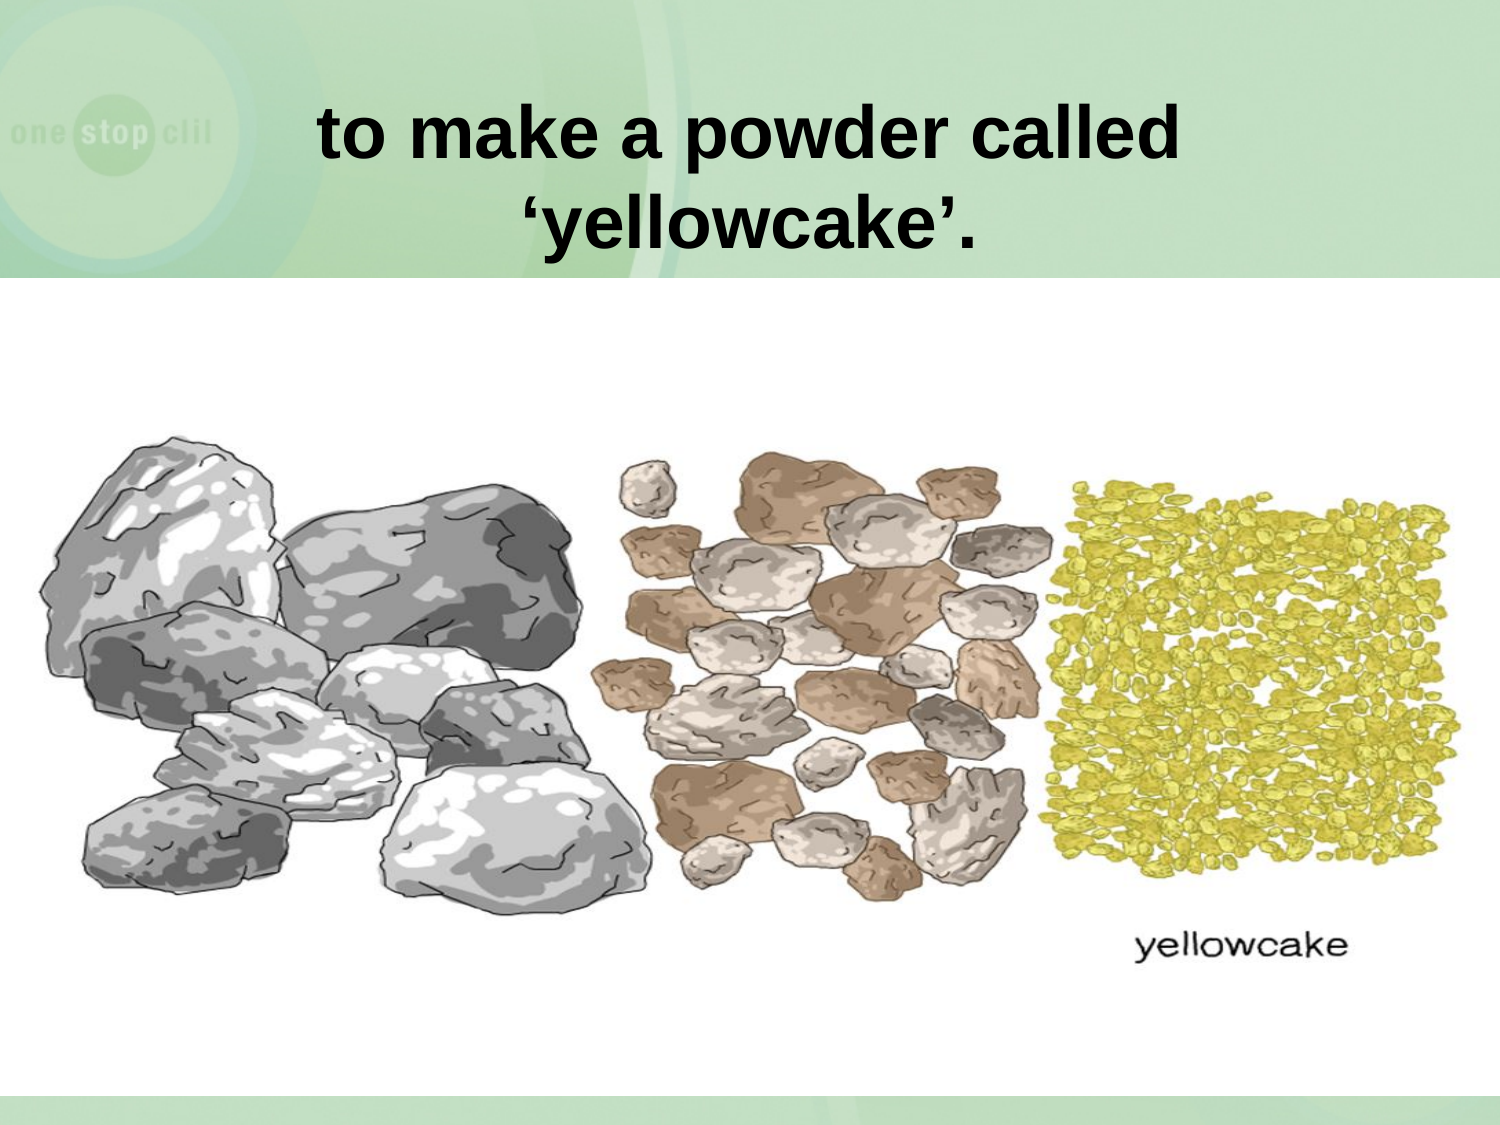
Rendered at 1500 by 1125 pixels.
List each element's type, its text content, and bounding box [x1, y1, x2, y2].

title to make a powder called ‘yellowcake’. [75, 79, 1425, 268]
picture [0, 0, 1500, 1125]
